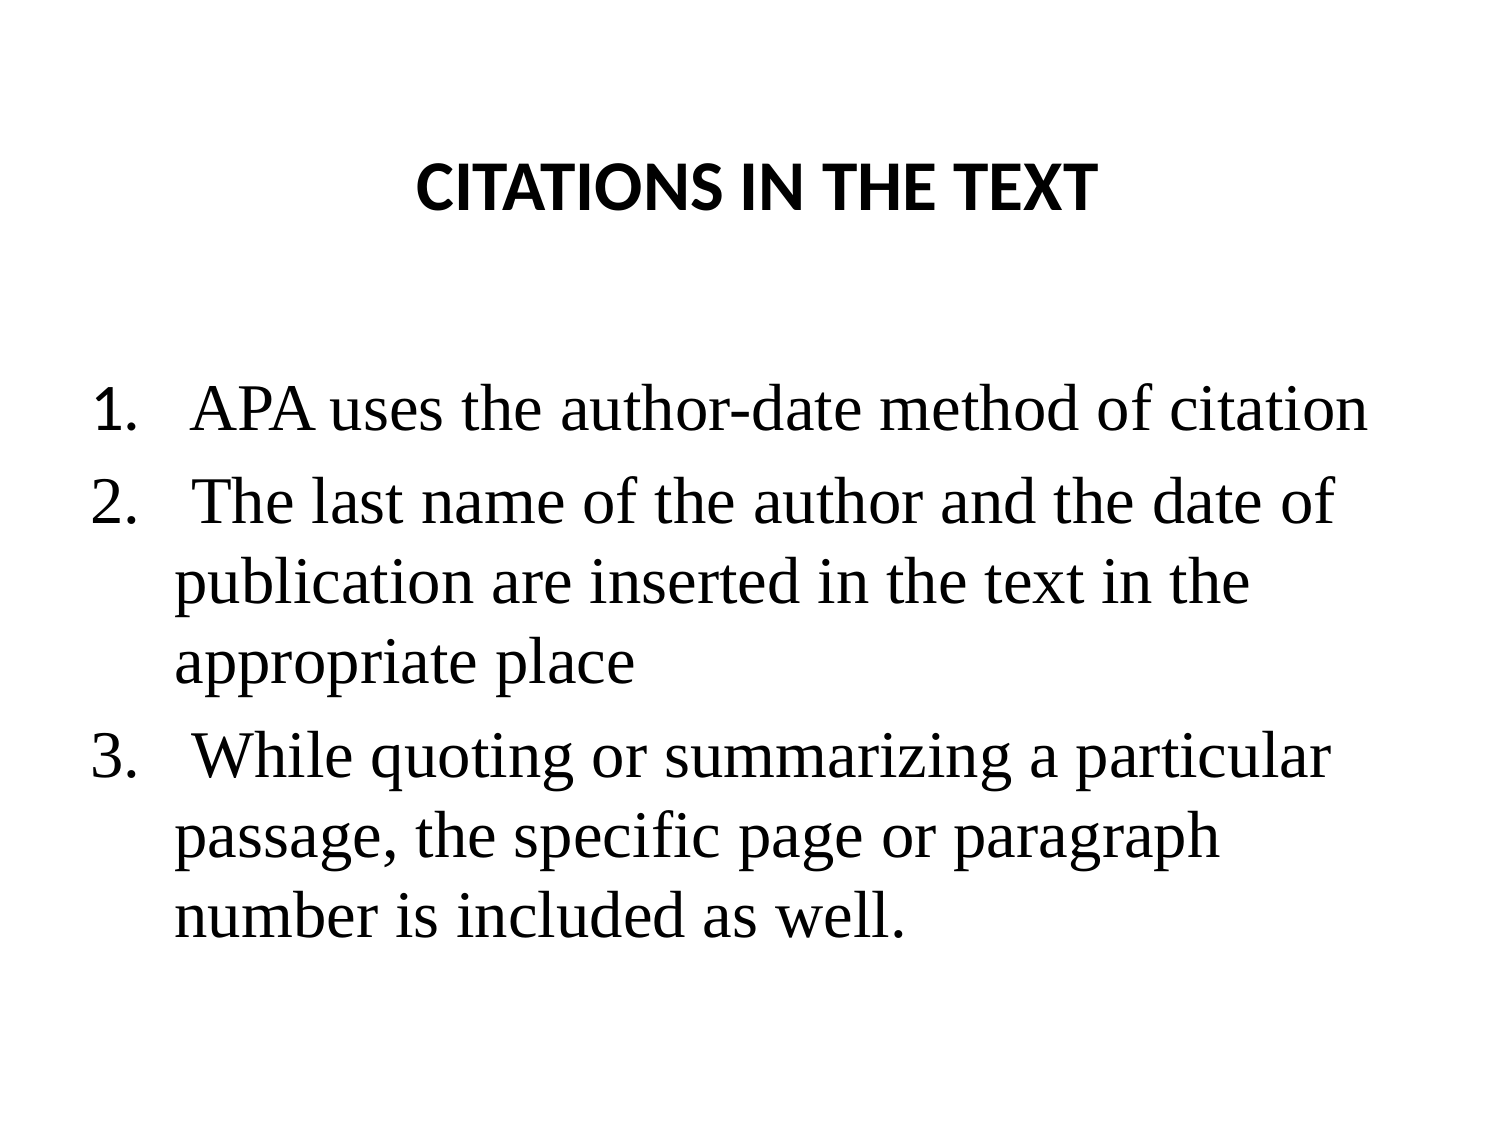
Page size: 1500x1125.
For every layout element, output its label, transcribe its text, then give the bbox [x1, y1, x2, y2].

title CITATIONS IN THE TEXT [75, 45, 1425, 233]
list APA uses the author-date method of citation The last name of the author and the date of publication are inserted in the text in the appropriate place While quoting or summarizing a particular passage, the specific page or paragraph number is included as well. [75, 262, 1425, 1005]
